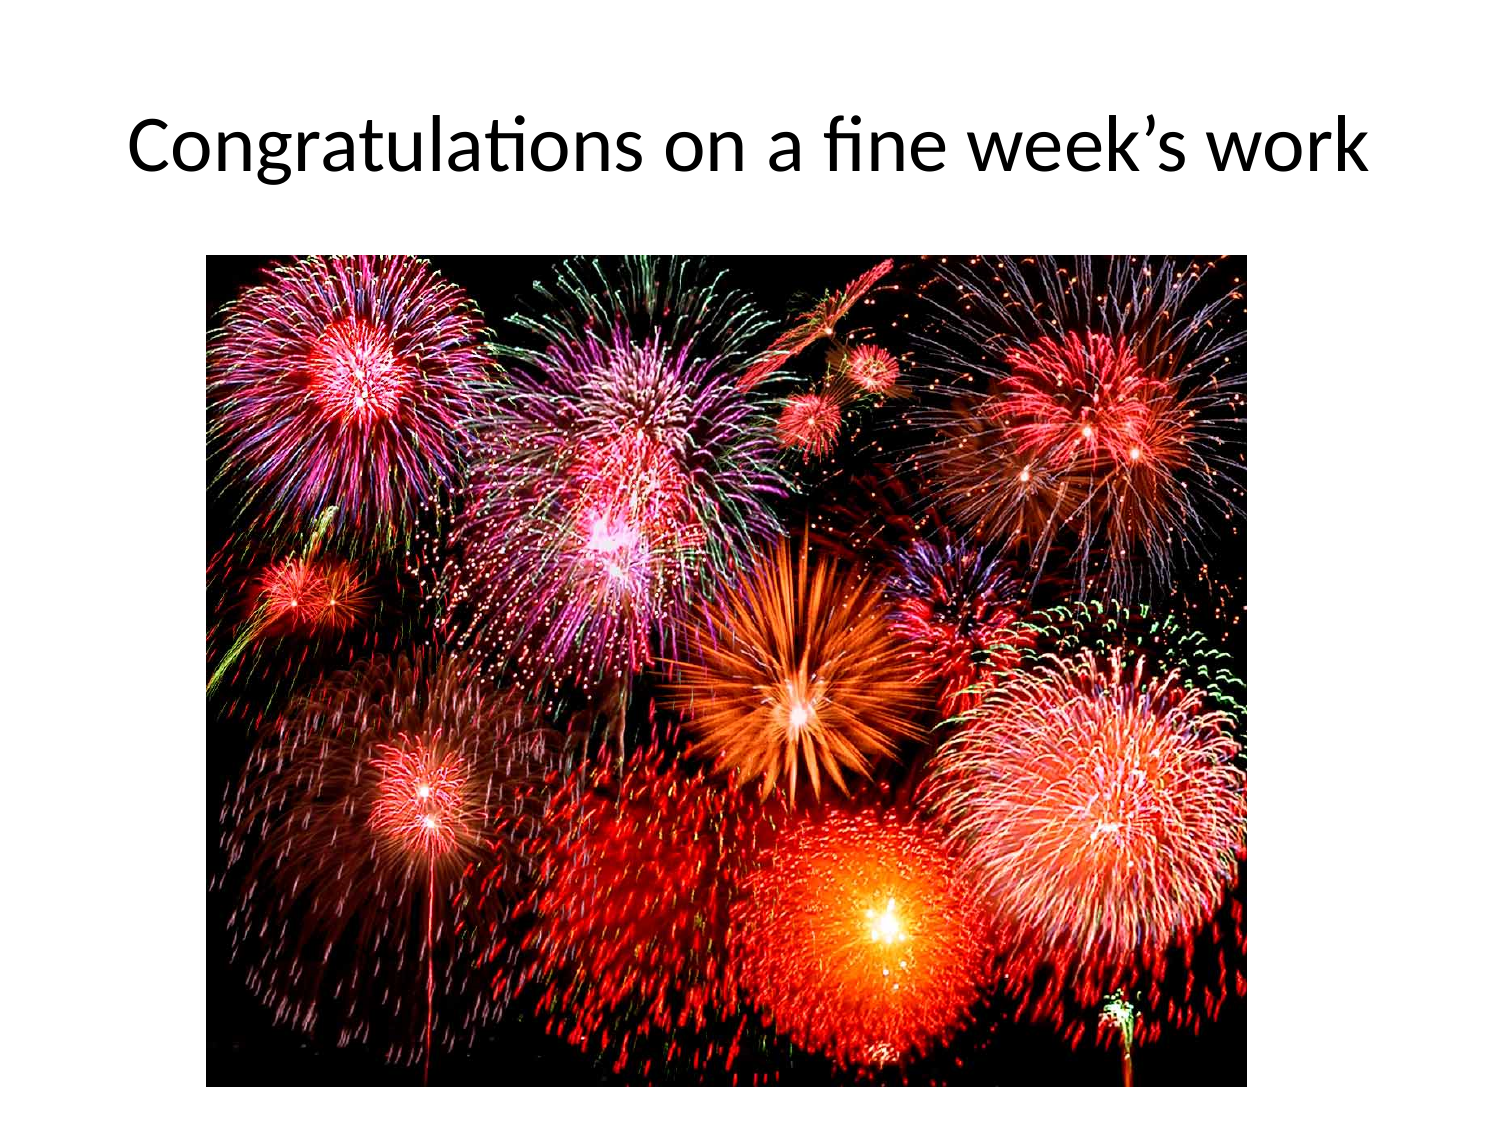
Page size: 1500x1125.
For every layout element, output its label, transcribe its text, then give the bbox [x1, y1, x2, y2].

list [206, 255, 1247, 1088]
title Congratulations on a fine week’s work [75, 45, 1425, 233]
